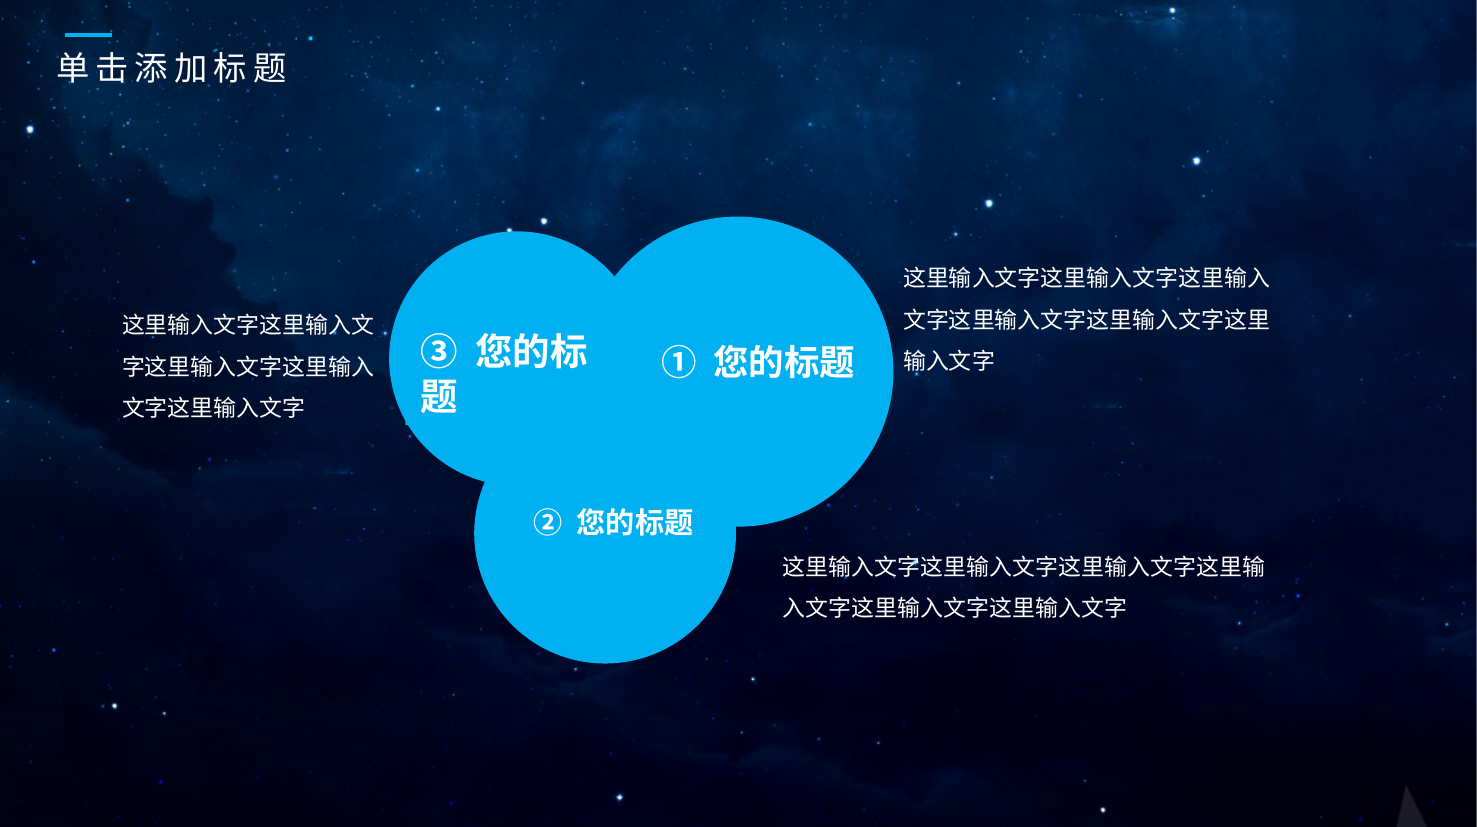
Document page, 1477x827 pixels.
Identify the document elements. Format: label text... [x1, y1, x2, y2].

text_box 这里输入文字这里输入文字这里输入文字这里输入文字这里输入文字这里输入文字 [896, 533, 1283, 668]
text_box 单击添加标题 [41, 49, 313, 95]
text_box 这里输入文字这里输入文字这里输入文字这里输入文字这里输入文字这里输入文字 [898, 245, 1289, 421]
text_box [388, 216, 894, 664]
text_box 这里输入文字这里输入文字这里输入文字这里输入文字这里输入文字 [111, 292, 383, 427]
picture [0, 0, 1477, 827]
